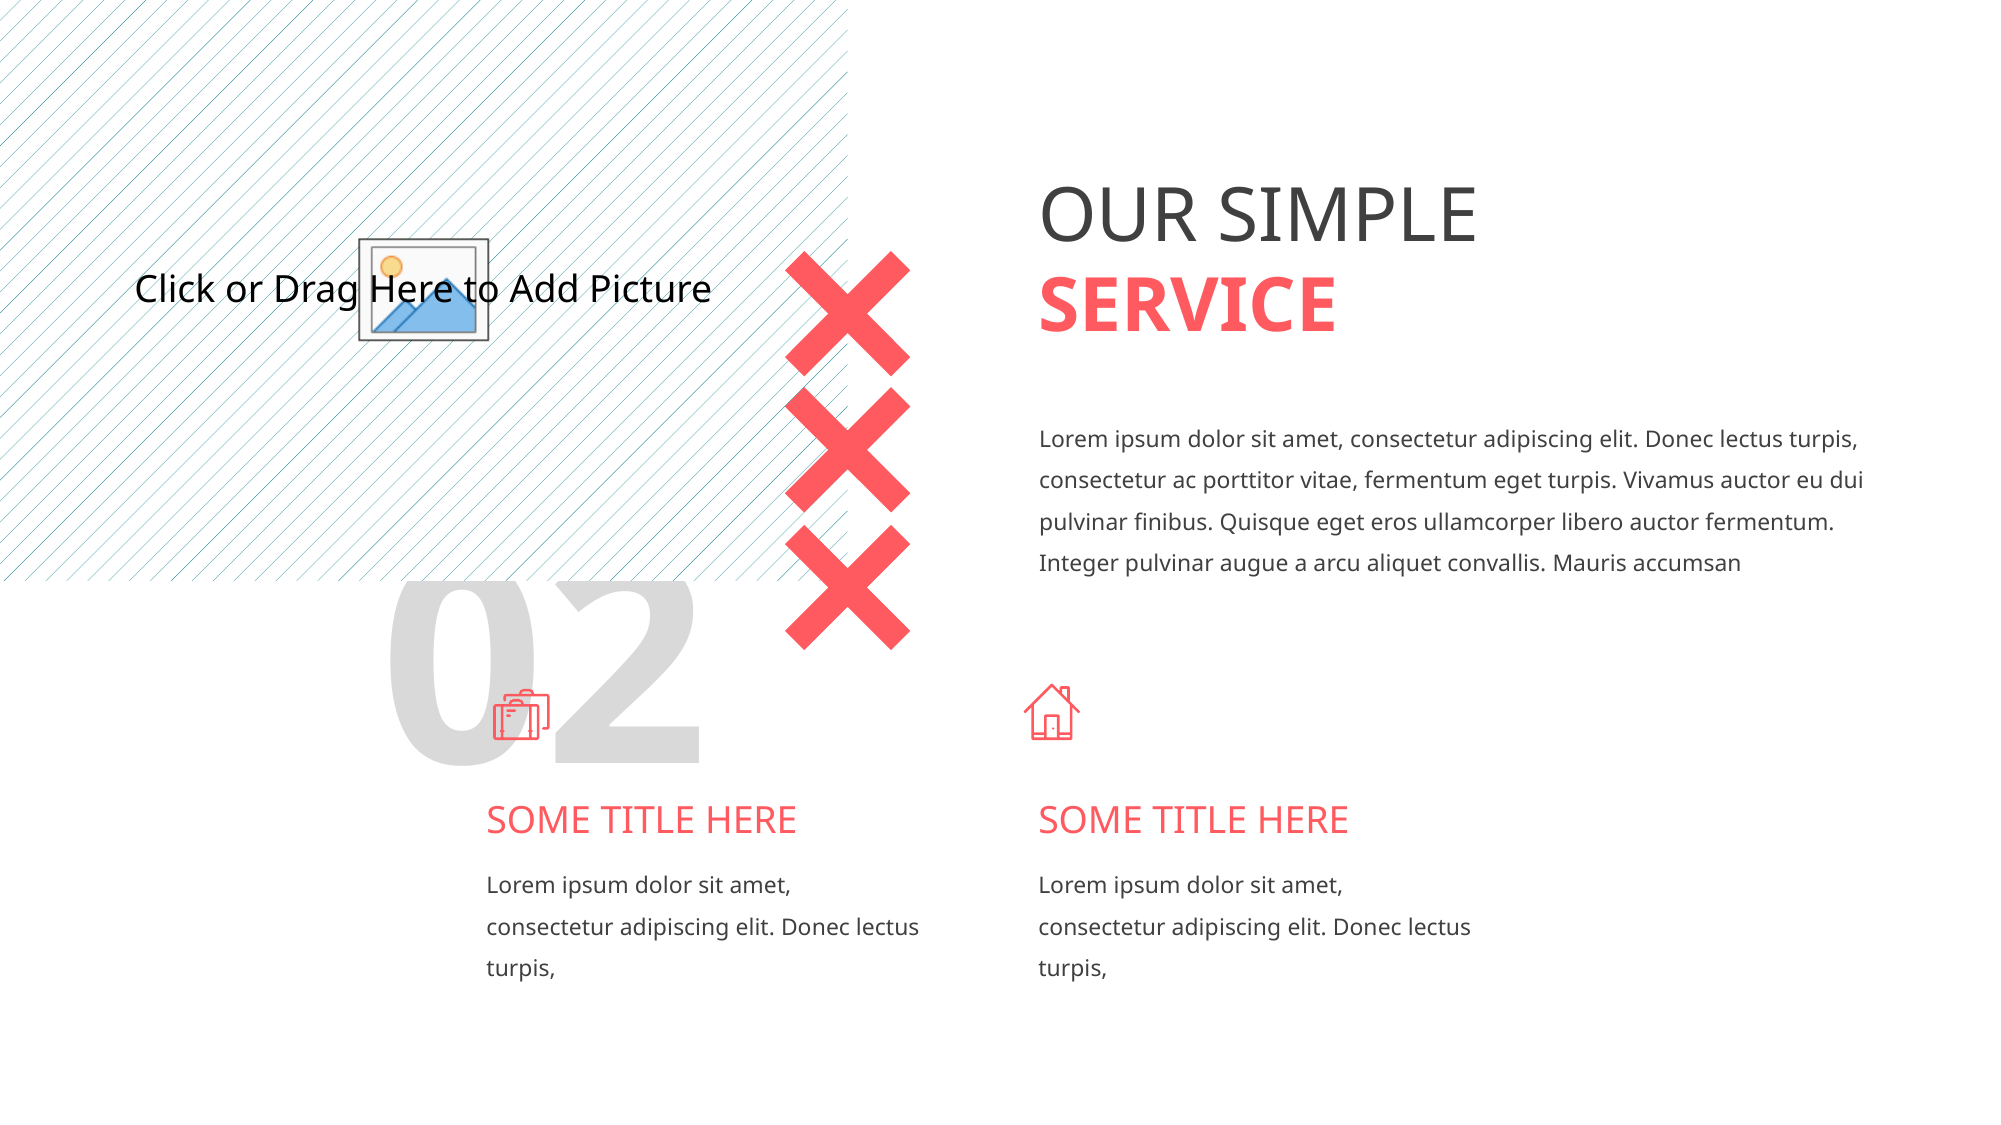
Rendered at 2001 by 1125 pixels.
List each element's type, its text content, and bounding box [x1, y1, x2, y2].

text_box SOME TITLE HERE [1023, 789, 1449, 849]
text_box Lorem ipsum dolor sit amet, consectetur adipiscing elit. Donec lectus turpis, [471, 849, 940, 988]
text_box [772, 238, 923, 663]
text_box Lorem ipsum dolor sit amet, consectetur adipiscing elit. Donec lectus turpis, [1023, 849, 1492, 988]
text_box 02 [365, 468, 1024, 829]
text_box [1023, 683, 1081, 741]
text_box [503, 688, 550, 730]
text_box OUR SIMPLE SERVICE [1023, 158, 1682, 354]
text_box SOME TITLE HERE [471, 789, 897, 849]
text_box [493, 698, 540, 741]
text_box Lorem ipsum dolor sit amet, consectetur adipiscing elit. Donec lectus turpis, consectetur ac porttitor vitae, fermentum eget turpis. Vivamus auctor eu dui pulvinar finibus. Quisque eget eros ullamcorper libero auctor fermentum. Integer pulvinar augue a arcu aliquet convallis. Mauris accumsan [1024, 403, 1910, 583]
picture [0, 0, 848, 581]
